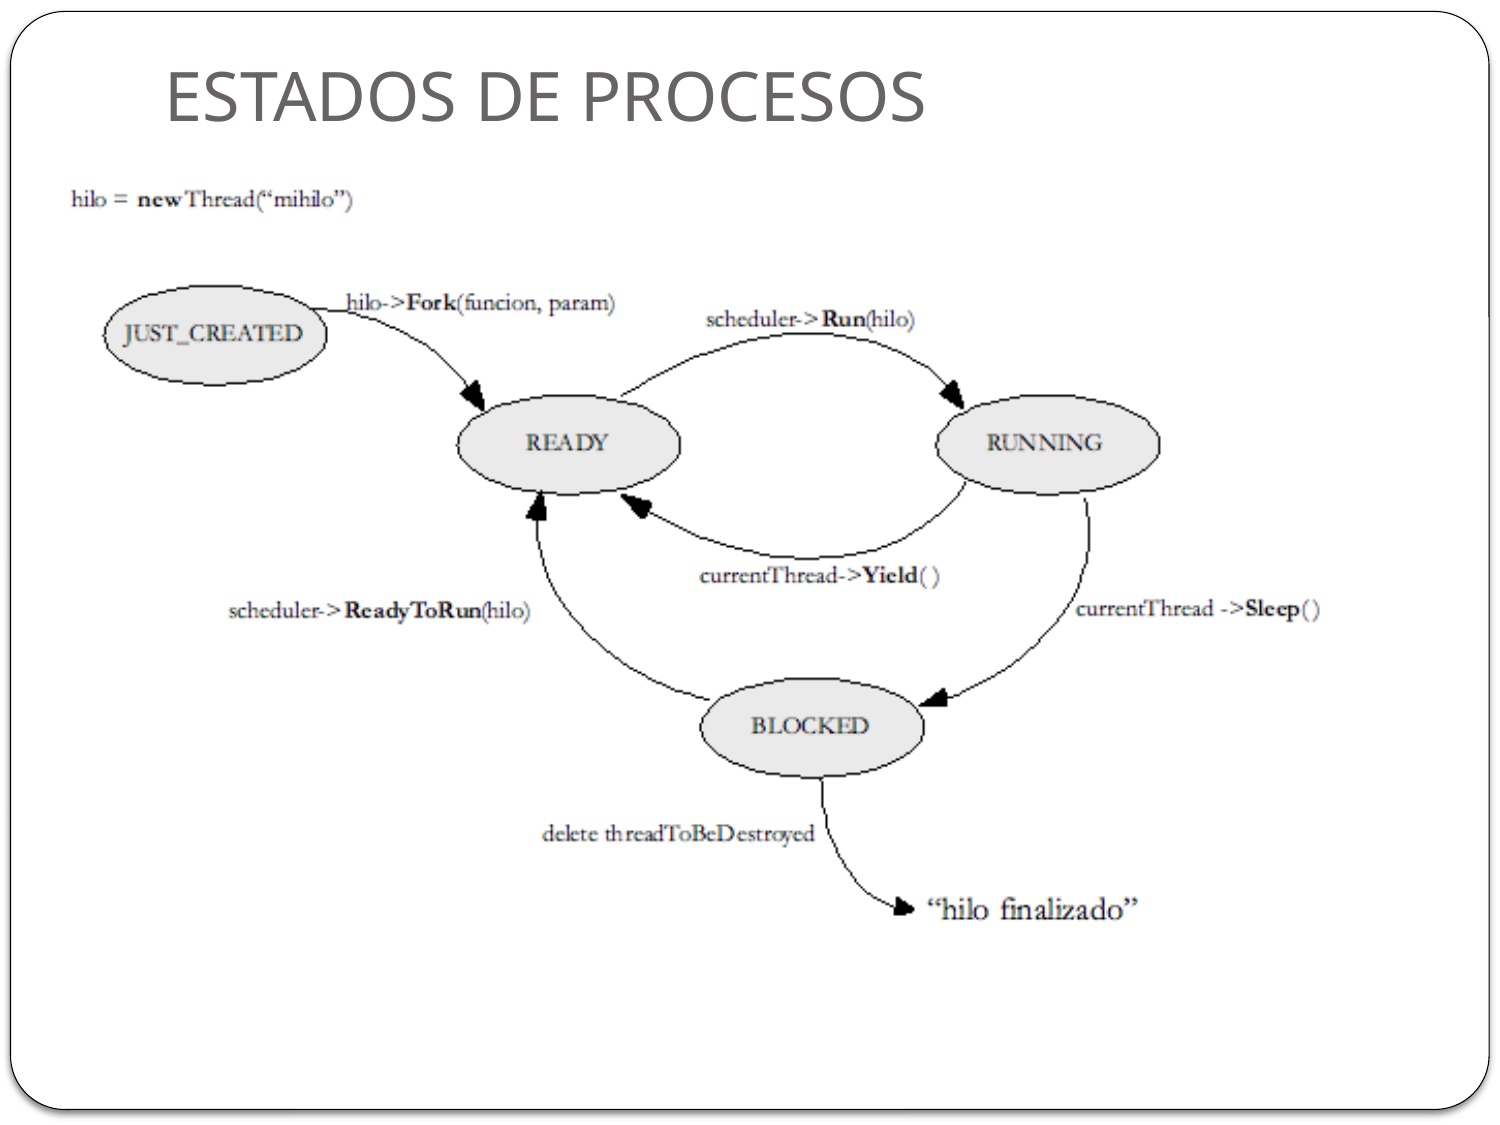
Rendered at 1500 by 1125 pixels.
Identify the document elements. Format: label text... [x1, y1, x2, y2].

title ESTADOS DE PROCESOS [150, 45, 1425, 233]
picture [51, 172, 1353, 950]
